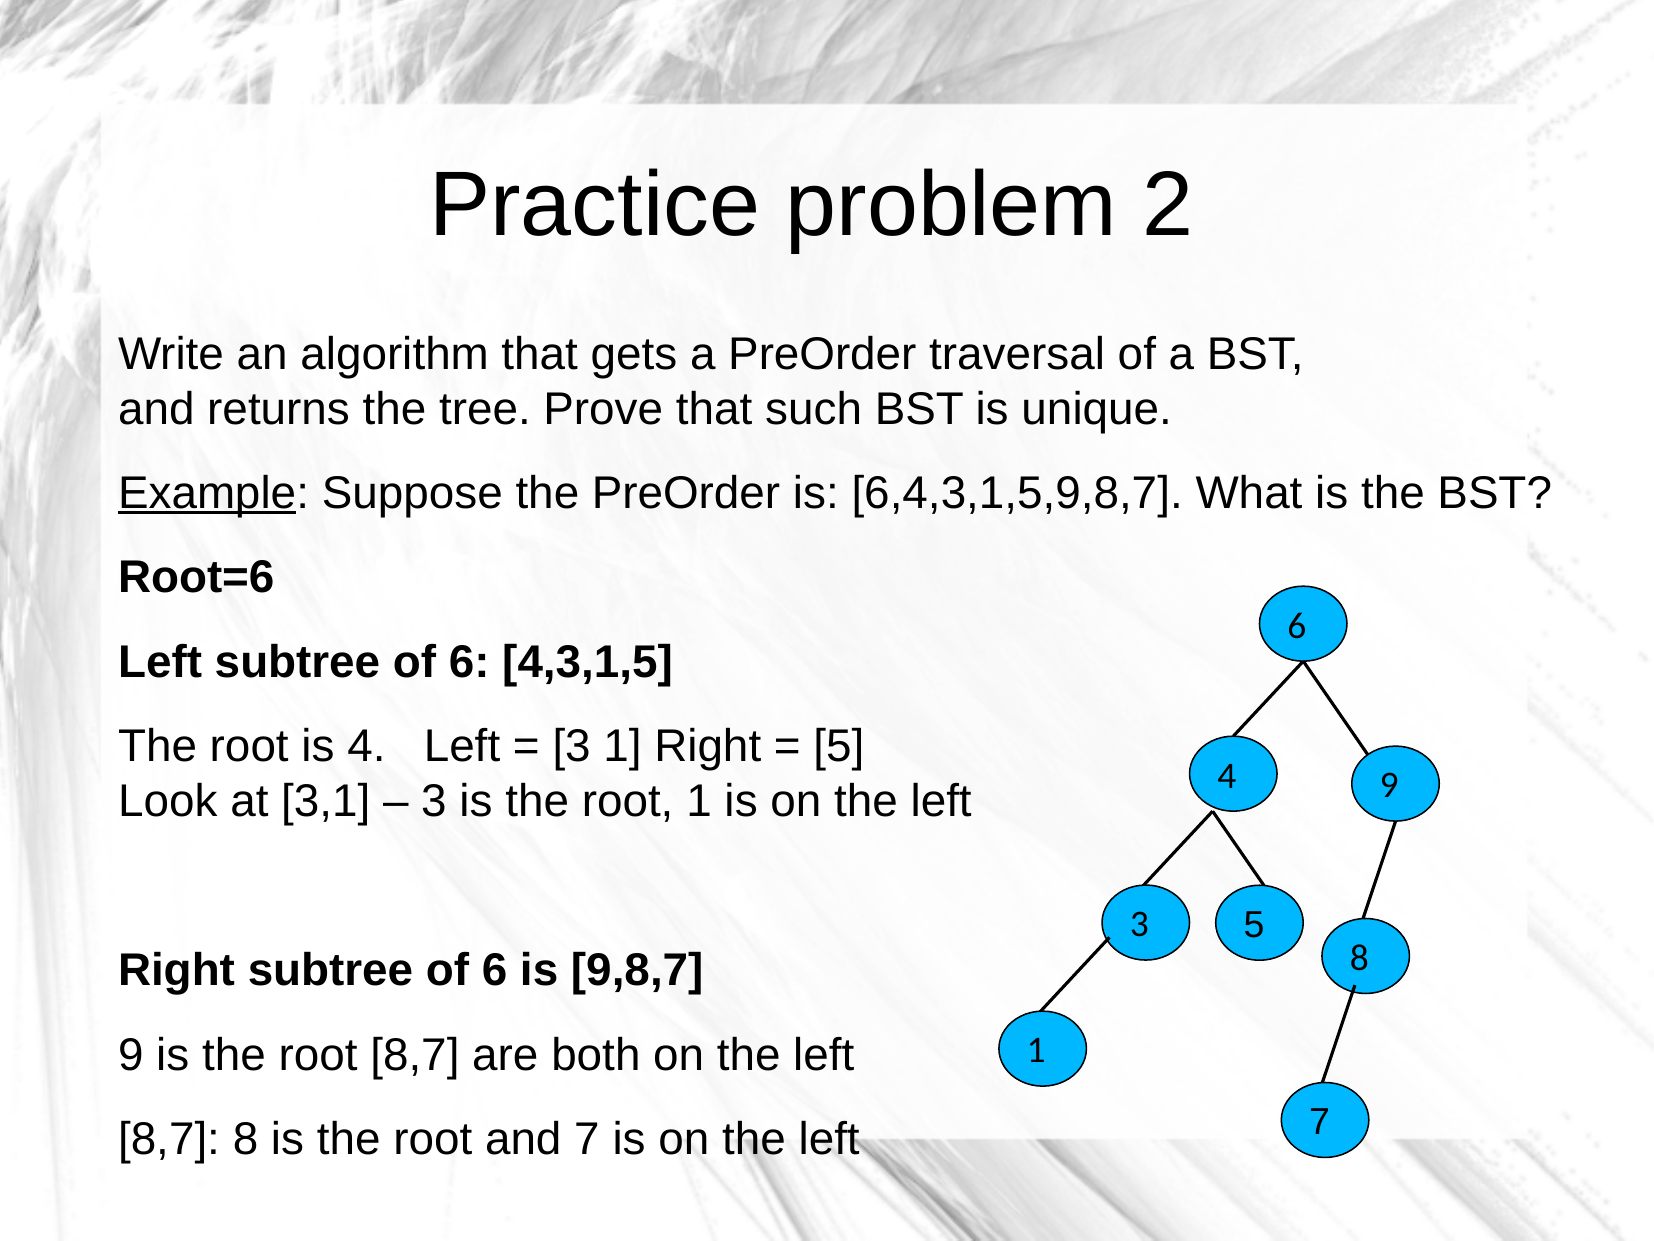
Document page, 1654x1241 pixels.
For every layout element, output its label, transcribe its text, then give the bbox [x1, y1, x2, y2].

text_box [1321, 985, 1355, 1084]
picture [0, 0, 1654, 1241]
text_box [1142, 811, 1212, 887]
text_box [1303, 661, 1370, 757]
text_box 5 [1215, 889, 1304, 961]
text_box 9 [1351, 746, 1440, 821]
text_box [1362, 821, 1396, 920]
text_box 8 [1321, 918, 1410, 994]
list Write an algorithm that gets a PreOrder traversal of a BST, and returns the tree. Prove that such BST is unique. Example: Suppose the PreOrder is: [6,4,3,1,5,9,8,7]. What is the BST? Root=6 Left subtree of 6: [4,3,1,5] The root is 4. Left = [3 1] Right = [5] Look at [3,1] – 3 is the root, 1 is on the left Right subtree of 6 is [9,8,7] 9 is the root [8,7] are both on the left [8,7]: 8 is the root and 7 is on the left [118, 319, 1571, 1109]
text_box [1233, 661, 1303, 737]
text_box 7 [1281, 1082, 1369, 1158]
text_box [1039, 937, 1110, 1013]
text_box 1 [998, 1011, 1087, 1087]
text_box 4 [1189, 736, 1278, 811]
title Practice problem 2 [118, 93, 1506, 299]
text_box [1212, 811, 1279, 907]
text_box 3 [1102, 885, 1190, 961]
text_box 6 [1259, 586, 1347, 661]
